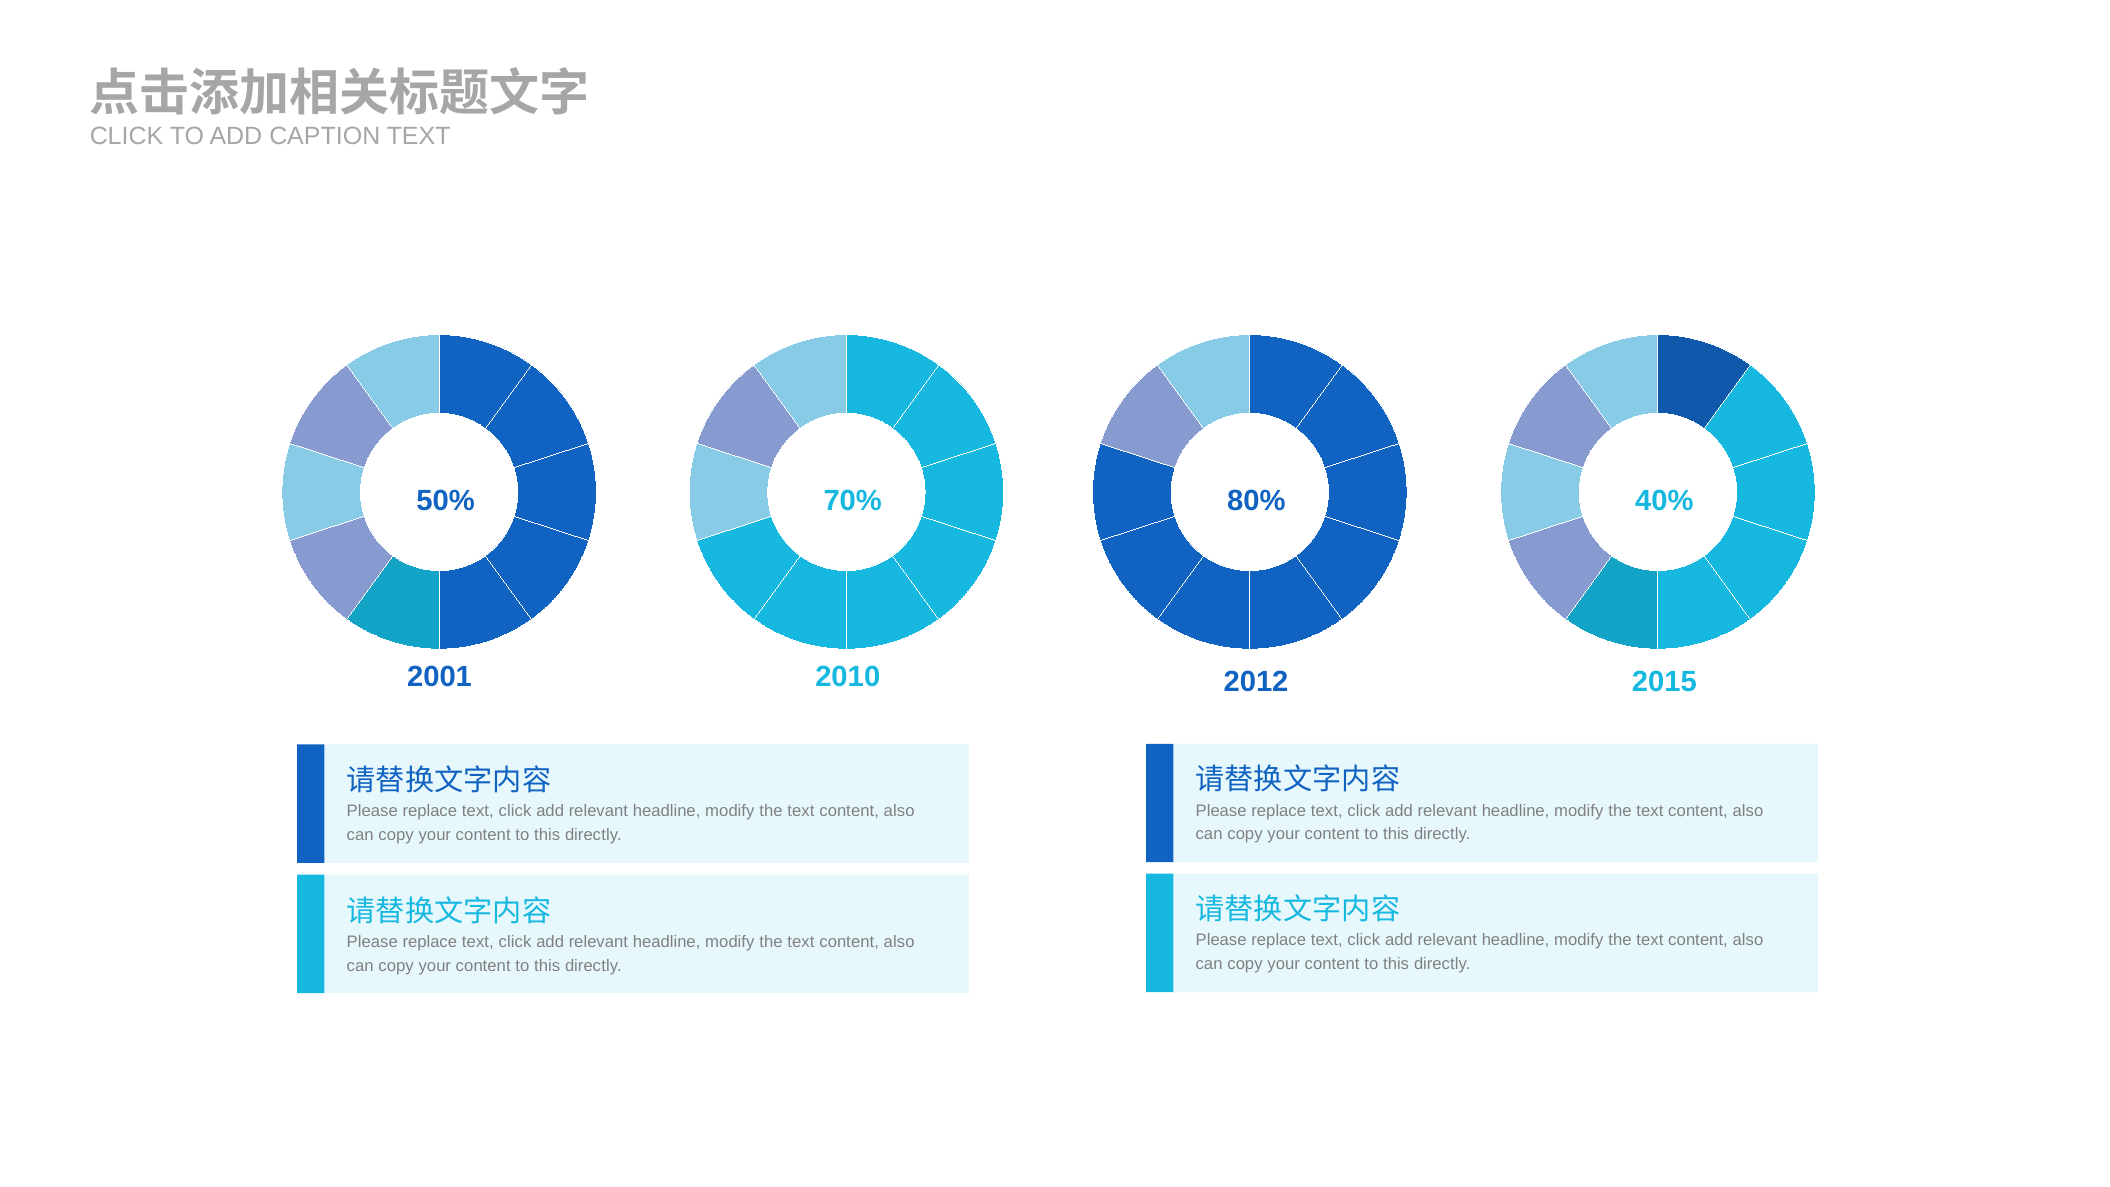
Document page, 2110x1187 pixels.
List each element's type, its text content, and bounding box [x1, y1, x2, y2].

chart [682, 318, 1011, 666]
text_box 2010 [815, 666, 881, 692]
chart [275, 318, 603, 666]
text_box 2001 [407, 666, 473, 692]
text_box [1146, 743, 1818, 863]
text_box CLICK TO ADD CAPTION TEXT [89, 119, 524, 150]
chart [1085, 318, 1414, 666]
text_box 点击添加相关标题文字 [89, 60, 618, 121]
chart [1494, 318, 1822, 666]
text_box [297, 744, 969, 863]
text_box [1146, 873, 1818, 993]
text_box 2012 [1223, 666, 1289, 698]
text_box 2015 [1631, 666, 1697, 698]
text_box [297, 874, 969, 994]
